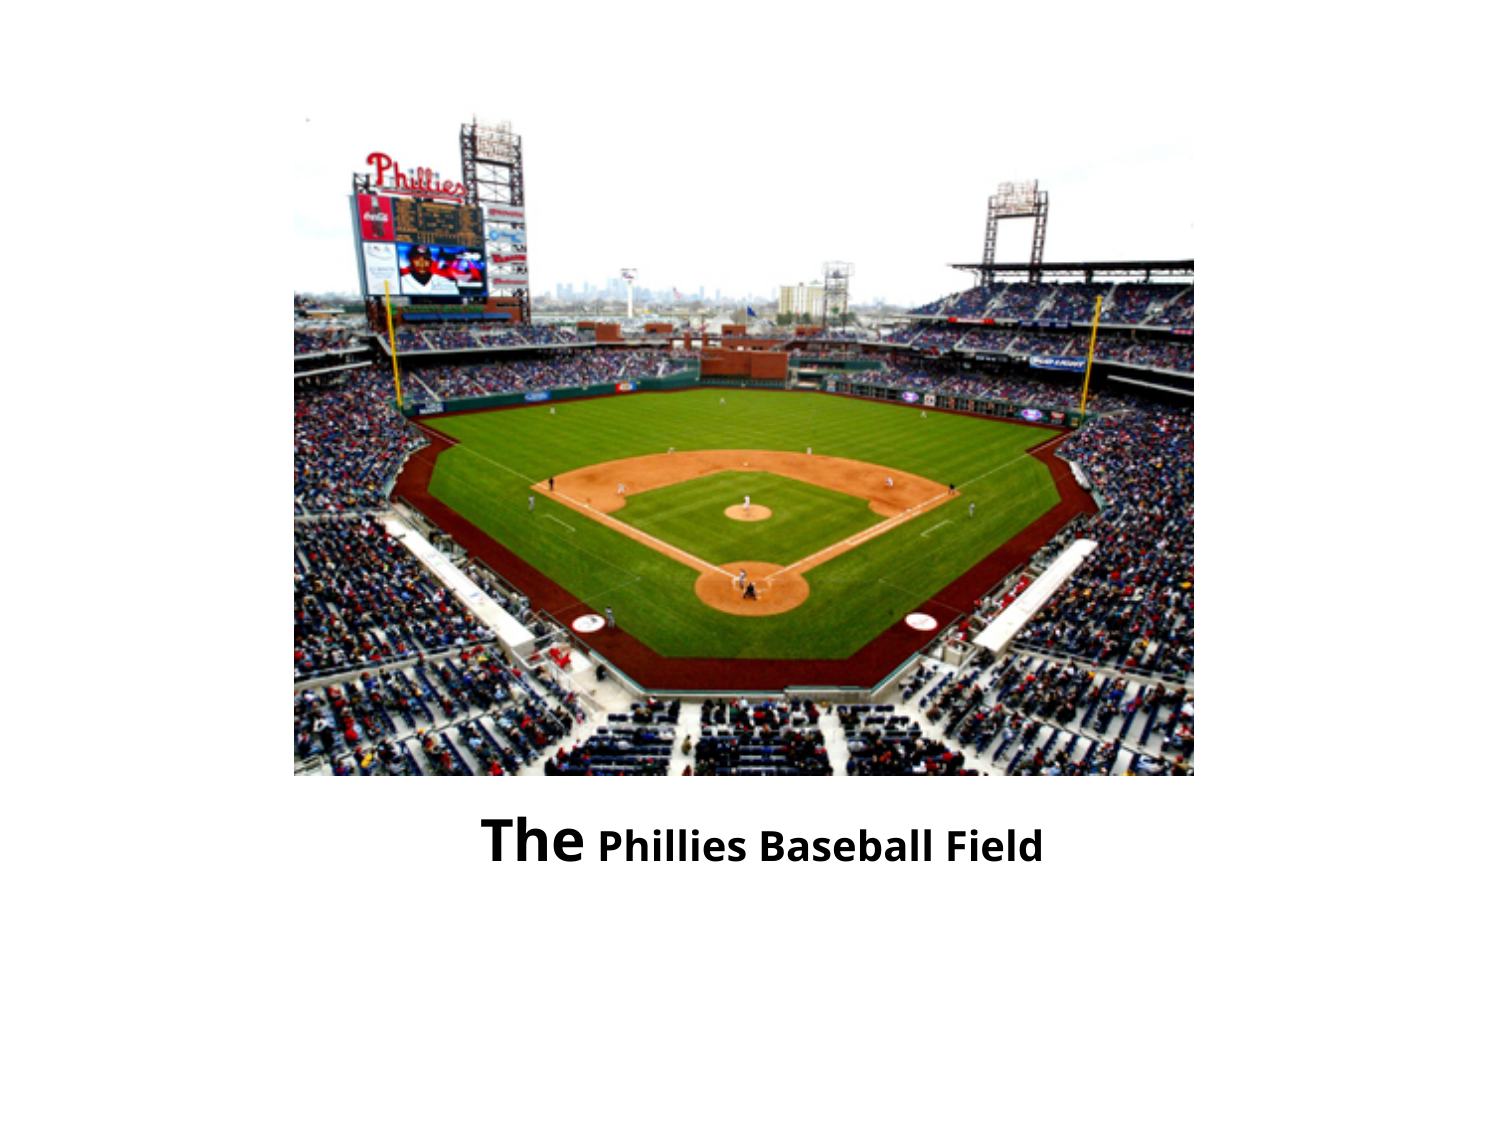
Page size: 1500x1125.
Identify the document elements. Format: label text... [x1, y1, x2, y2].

picture [293, 100, 1195, 776]
title The Phillies Baseball Field [294, 787, 1194, 881]
